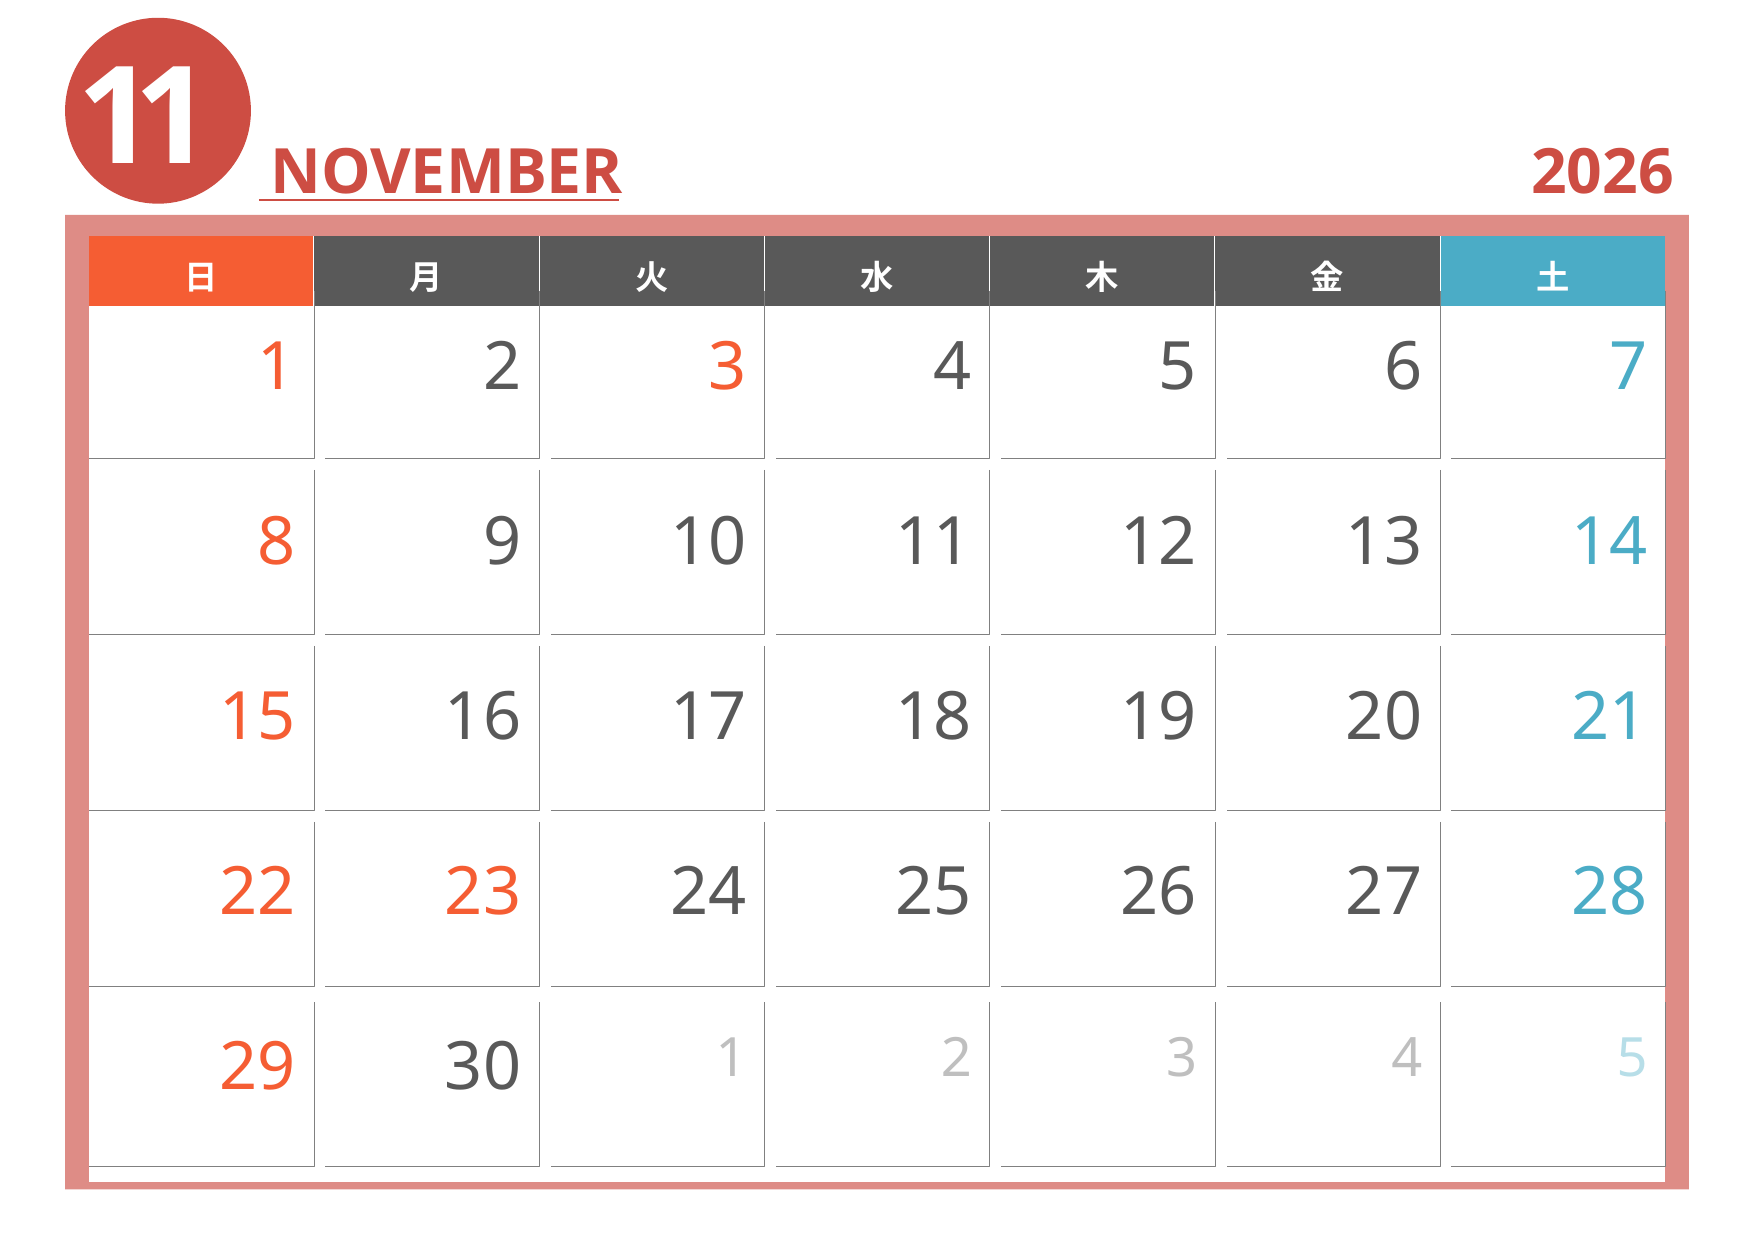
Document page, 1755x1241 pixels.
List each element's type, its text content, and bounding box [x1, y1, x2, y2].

table_header 火 [540, 236, 764, 286]
text_box [128, 16, 188, 21]
text_box [227, 46, 253, 176]
table_header 土 [1441, 236, 1665, 288]
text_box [88, 290, 1666, 1167]
text_box [63, 213, 1691, 1191]
text_box 11 [62, 21, 227, 199]
table_header 木 [990, 236, 1214, 286]
table_header 月 [314, 236, 539, 286]
text_box 2026 [1442, 124, 1689, 215]
text_box [124, 199, 192, 206]
table_header 水 [765, 236, 989, 286]
text_box NOVEMBER [255, 124, 656, 215]
table_header 日 [89, 236, 313, 288]
table_header 金 [1215, 236, 1440, 286]
